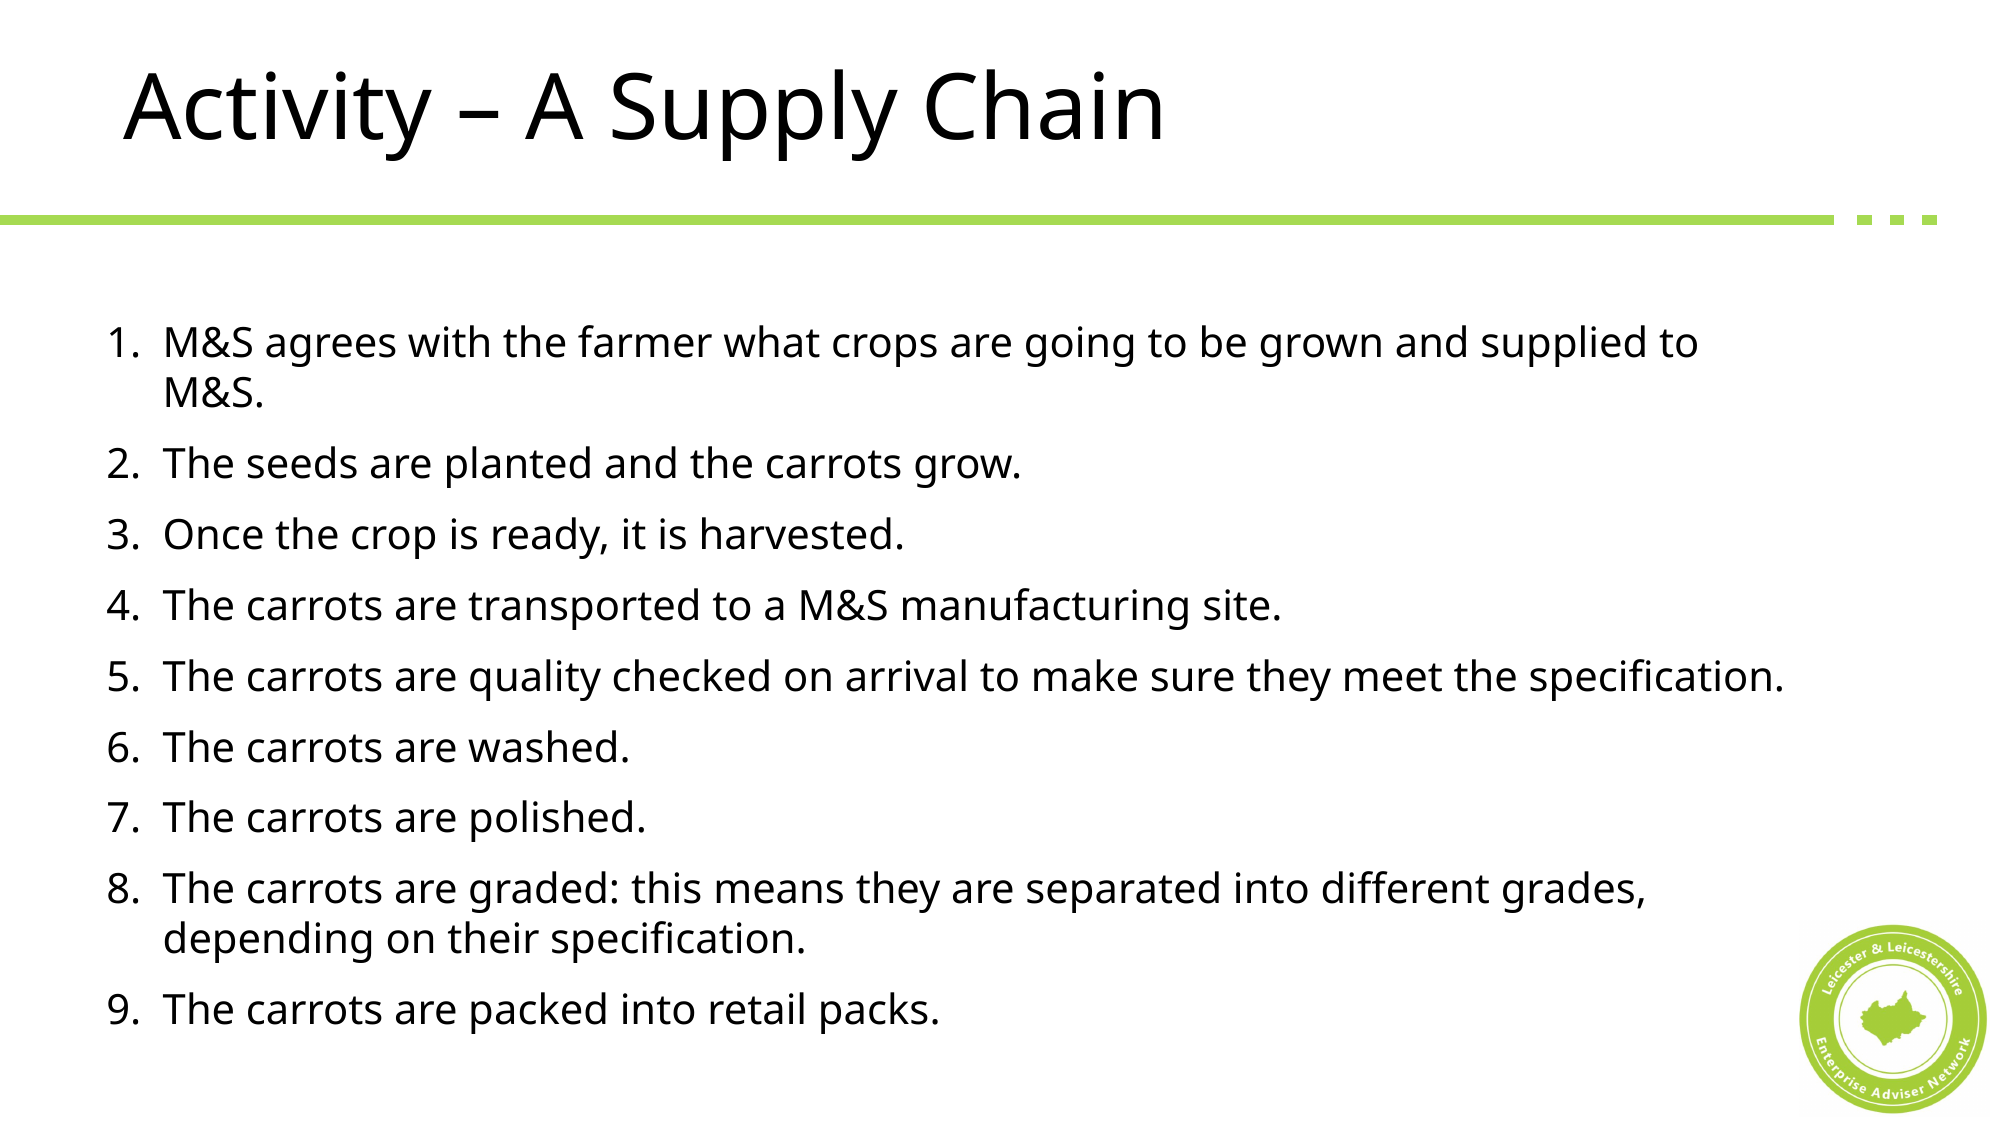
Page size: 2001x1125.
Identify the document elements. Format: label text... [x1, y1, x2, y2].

list M&S agrees with the farmer what crops are going to be grown and supplied to M&S. The seeds are planted and the carrots grow. Once the crop is ready, it is harvested. The carrots are transported to a M&S manufacturing site. The carrots are quality checked on arrival to make sure they meet the specification. The carrots are washed. The carrots are polished. The carrots are graded: this means they are separated into different grades, depending on their specification. The carrots are packed into retail packs. [91, 308, 1817, 959]
picture [1799, 920, 1990, 1117]
text_box [1922, 215, 1937, 225]
title Activity – A Supply Chain [108, 41, 1800, 177]
text_box [0, 215, 1834, 225]
text_box [1857, 215, 1872, 225]
text_box [1890, 215, 1904, 225]
